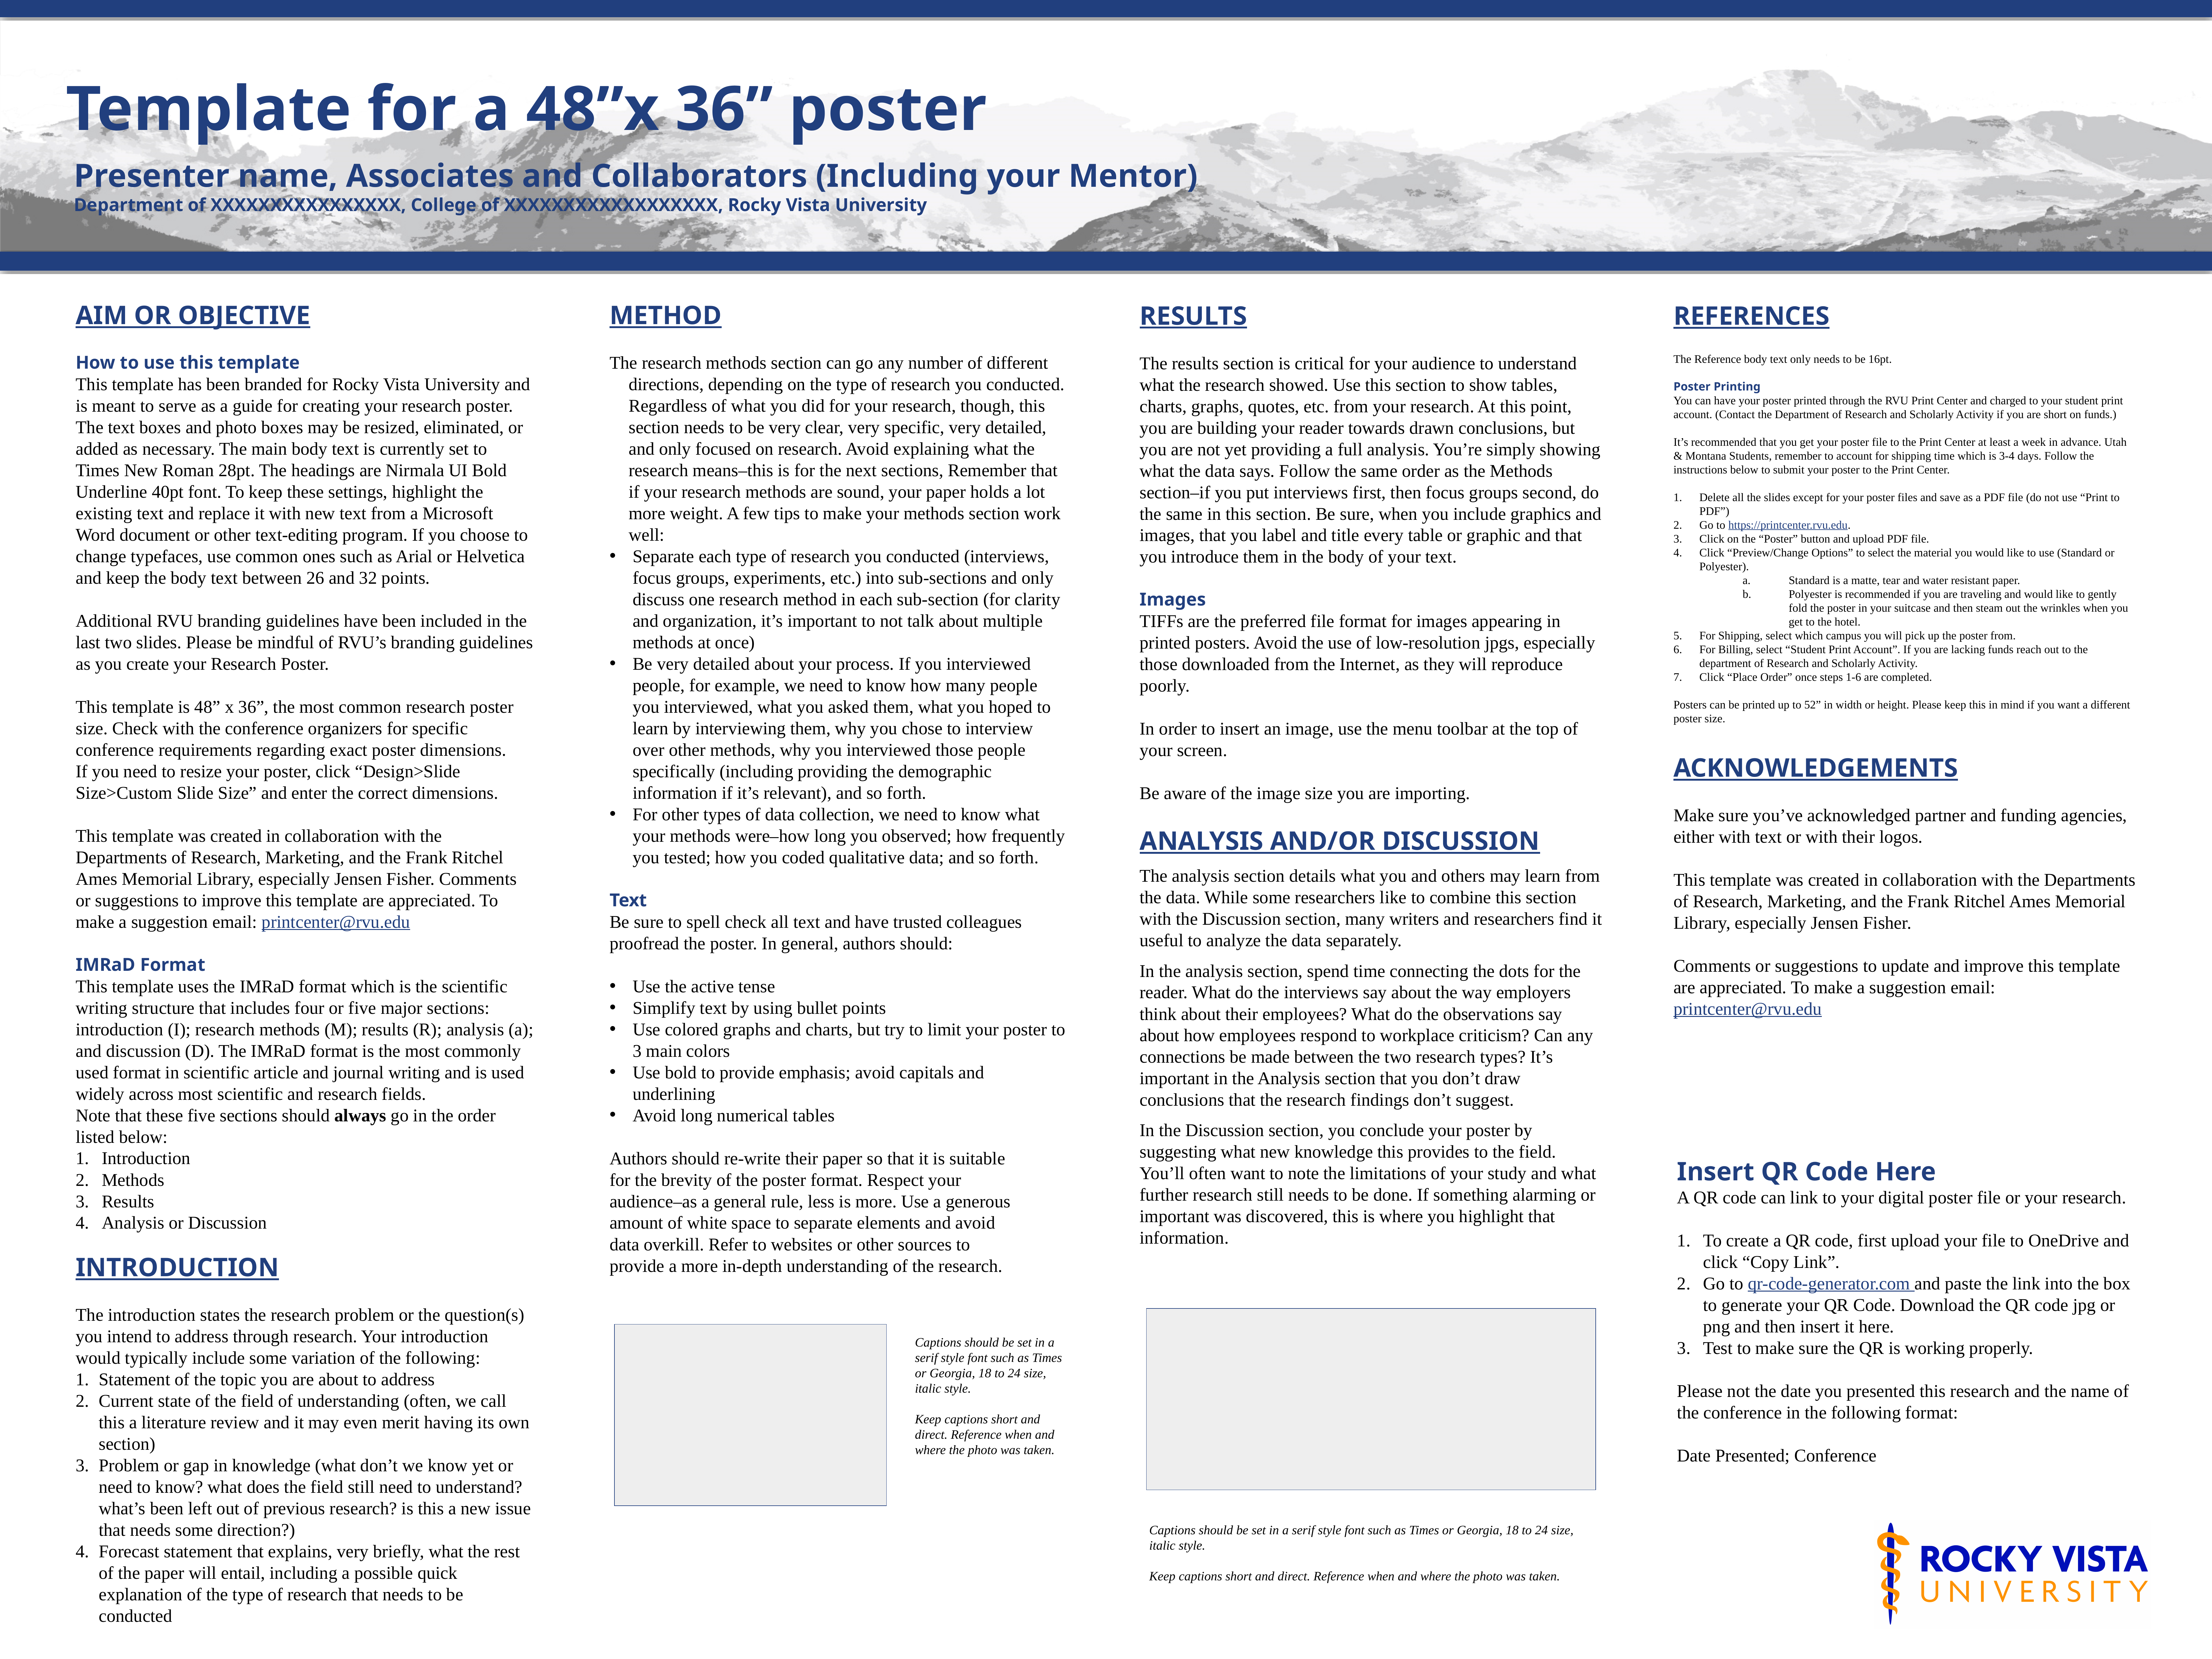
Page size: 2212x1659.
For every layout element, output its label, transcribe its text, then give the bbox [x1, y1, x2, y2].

text_box REFERENCES The Reference body text only needs to be 16pt. Poster Printing You can have your poster printed through the RVU Print Center and charged to your student print account. (Contact the Department of Research and Scholarly Activity if you are short on funds.) It’s recommended that you get your poster file to the Print Center at least a week in advance. Utah & Montana Students, remember to account for shipping time which is 3-4 days. Follow the instructions below to submit your poster to the Print Center. Delete all the slides except for your poster files and save as a PDF file (do not use “Print to PDF”) Go to https://printcenter.rvu.edu. Click on the “Poster” button and upload PDF file. Click “Preview/Change Options” to select the material you would like to use (Standard or Polyester). Standard is a matte, tear and water resistant paper. Polyester is recommended if you are traveling and would like to gently fold the poster in your suitcase and then steam out the wrinkles when you get to the hotel. For Shipping, select which campus you will pick up the poster from. For Billing, select “Student Print Account”. If you are lacking funds reach out to the department of Research and Scholarly Activity. Click “Place Order” once steps 1-6 are completed. Posters can be printed up to 52” in width or height. Please keep this in mind if you want a different poster size. ACKNOWLEDGEMENTS Make sure you’ve acknowledged partner and funding agencies, either with text or with their logos. This template was created in collaboration with the Departments of Research, Marketing, and the Frank Ritchel Ames Memorial Library, especially Jensen Fisher. Comments or suggestions to update and improve this template are appreciated. To make a suggestion email: printcenter@rvu.edu [1655, 281, 2155, 1153]
text_box Captions should be set in a serif style font such as Times or Georgia, 18 to 24 size, italic style. Keep captions short and direct. Reference when and where the photo was taken. [1149, 1519, 1599, 1586]
picture [1874, 1520, 2151, 1629]
text_box [1146, 1308, 1596, 1490]
text_box Captions should be set in a serif style font such as Times or Georgia, 18 to 24 size, italic style. Keep captions short and direct. Reference when and where the photo was taken. [906, 1325, 1083, 1466]
text_box AIM OR OBJECTIVE How to use this template This template has been branded for Rocky Vista University and is meant to serve as a guide for creating your research poster. The text boxes and photo boxes may be resized, eliminated, or added as necessary. The main body text is currently set to Times New Roman 28pt. The headings are Nirmala UI Bold Underline 40pt font. To keep these settings, highlight the existing text and replace it with new text from a Microsoft Word document or other text-editing program. If you choose to change typefaces, use common ones such as Arial or Helvetica and keep the body text between 26 and 32 points. Additional RVU branding guidelines have been included in the last two slides. Please be mindful of RVU’s branding guidelines as you create your Research Poster. This template is 48” x 36”, the most common research poster size. Check with the conference organizers for specific conference requirements regarding exact poster dimensions. If you need to resize your poster, click “Design>Slide Size>Custom Slide Size” and enter the correct dimensions. This template was created in collaboration with the Departments of Research, Marketing, and the Frank Ritchel Ames Memorial Library, especially Jensen Fisher. Comments or suggestions to improve this template are appreciated. To make a suggestion email: printcenter@rvu.edu IMRaD Format This template uses the IMRaD format which is the scientific writing structure that includes four or five major sections: introduction (I); research methods (M); results (R); analysis (a); and discussion (D). The IMRaD format is the most commonly used format in scientific article and journal writing and is used widely across most scientific and research fields. Note that these five sections should always go in the order listed below: Introduction Methods Results Analysis or Discussion [57, 280, 553, 1252]
text_box Insert QR Code Here A QR code can link to your digital poster file or your research. To create a QR code, first upload your file to OneDrive and click “Copy Link”. Go to qr-code-generator.com and paste the link into the box to generate your QR Code. Download the QR code jpg or png and then insert it here. Test to make sure the QR is working properly. Please not the date you presented this research and the name of the conference in the following format: Date Presented; Conference [1659, 1153, 2155, 1490]
text_box [614, 1324, 887, 1506]
text_box METHOD The research methods section can go any number of different directions, depending on the type of research you conducted. Regardless of what you did for your research, though, this section needs to be very clear, very specific, very detailed, and only focused on research. Avoid explaining what the research means–this is for the next sections, Remember that if your research methods are sound, your paper holds a lot more weight. A few tips to make your methods section work well: Separate each type of research you conducted (interviews, focus groups, experiments, etc.) into sub-sections and only discuss one research method in each sub-section (for clarity and organization, it’s important to not talk about multiple methods at once) Be very detailed about your process. If you interviewed people, for example, we need to know how many people you interviewed, what you asked them, what you hoped to learn by interviewing them, why you chose to interview over other methods, why you interviewed those people specifically (including providing the demographic information if it’s relevant), and so forth. For other types of data collection, we need to know what your methods were–how long you observed; how frequently you tested; how you coded qualitative data; and so forth. Text Be sure to spell check all text and have trusted colleagues proofread the poster. In general, authors should: Use the active tense Simplify text by using bullet points Use colored graphs and charts, but try to limit your poster to 3 main colors Use bold to provide emphasis; avoid capitals and underlining Avoid long numerical tables Authors should re-write their paper so that it is suitable for the brevity of the poster format. Respect your audience–as a general rule, less is more. Use a generous amount of white space to separate elements and avoid data overkill. Refer to websites or other sources to provide a more in-depth understanding of the research. [591, 280, 1087, 1629]
picture [0, 10, 2212, 261]
text_box RESULTS The results section is critical for your audience to understand what the research showed. Use this section to show tables, charts, graphs, quotes, etc. from your research. At this point, you are building your reader towards drawn conclusions, but you are not yet providing a full analysis. You’re simply showing what the data says. Follow the same order as the Methods section–if you put interviews first, then focus groups second, do the same in this section. Be sure, when you include graphics and images, that you label and title every table or graphic and that you introduce them in the body of your text. Images TIFFs are the preferred file format for images appearing in printed posters. Avoid the use of low-resolution jpgs, especially those downloaded from the Internet, as they will reproduce poorly. In order to insert an image, use the menu toolbar at the top of your screen. Be aware of the image size you are importing. ANALYSIS AND/OR DISCUSSION The analysis section details what you and others may learn from the data. While some researchers like to combine this section with the Discussion section, many writers and researchers find it useful to analyze the data separately. In the analysis section, spend time connecting the dots for the reader. What do the interviews say about the way employers think about their employees? What do the observations say about how employees respond to workplace criticism? Can any connections be made between the two research types? It’s important in the Analysis section that you don’t draw conclusions that the research findings don’t suggest. In the Discussion section, you conclude your poster by suggesting what new knowledge this provides to the field. You’ll often want to note the limitations of your study and what further research still needs to be done. If something alarming or important was discovered, this is where you highlight that information. [1121, 281, 1621, 1640]
text_box INTRODUCTION The introduction states the research problem or the question(s) you intend to address through research. Your introduction would typically include some variation of the following: Statement of the topic you are about to address Current state of the field of understanding (often, we call this a literature review and it may even merit having its own section) Problem or gap in knowledge (what don’t we know yet or need to know? what does the field still need to understand? what’s been left out of previous research? is this a new issue that needs some direction?) Forecast statement that explains, very briefly, what the rest of the paper will entail, including a possible quick explanation of the type of research that needs to be conducted [57, 1252, 553, 1659]
